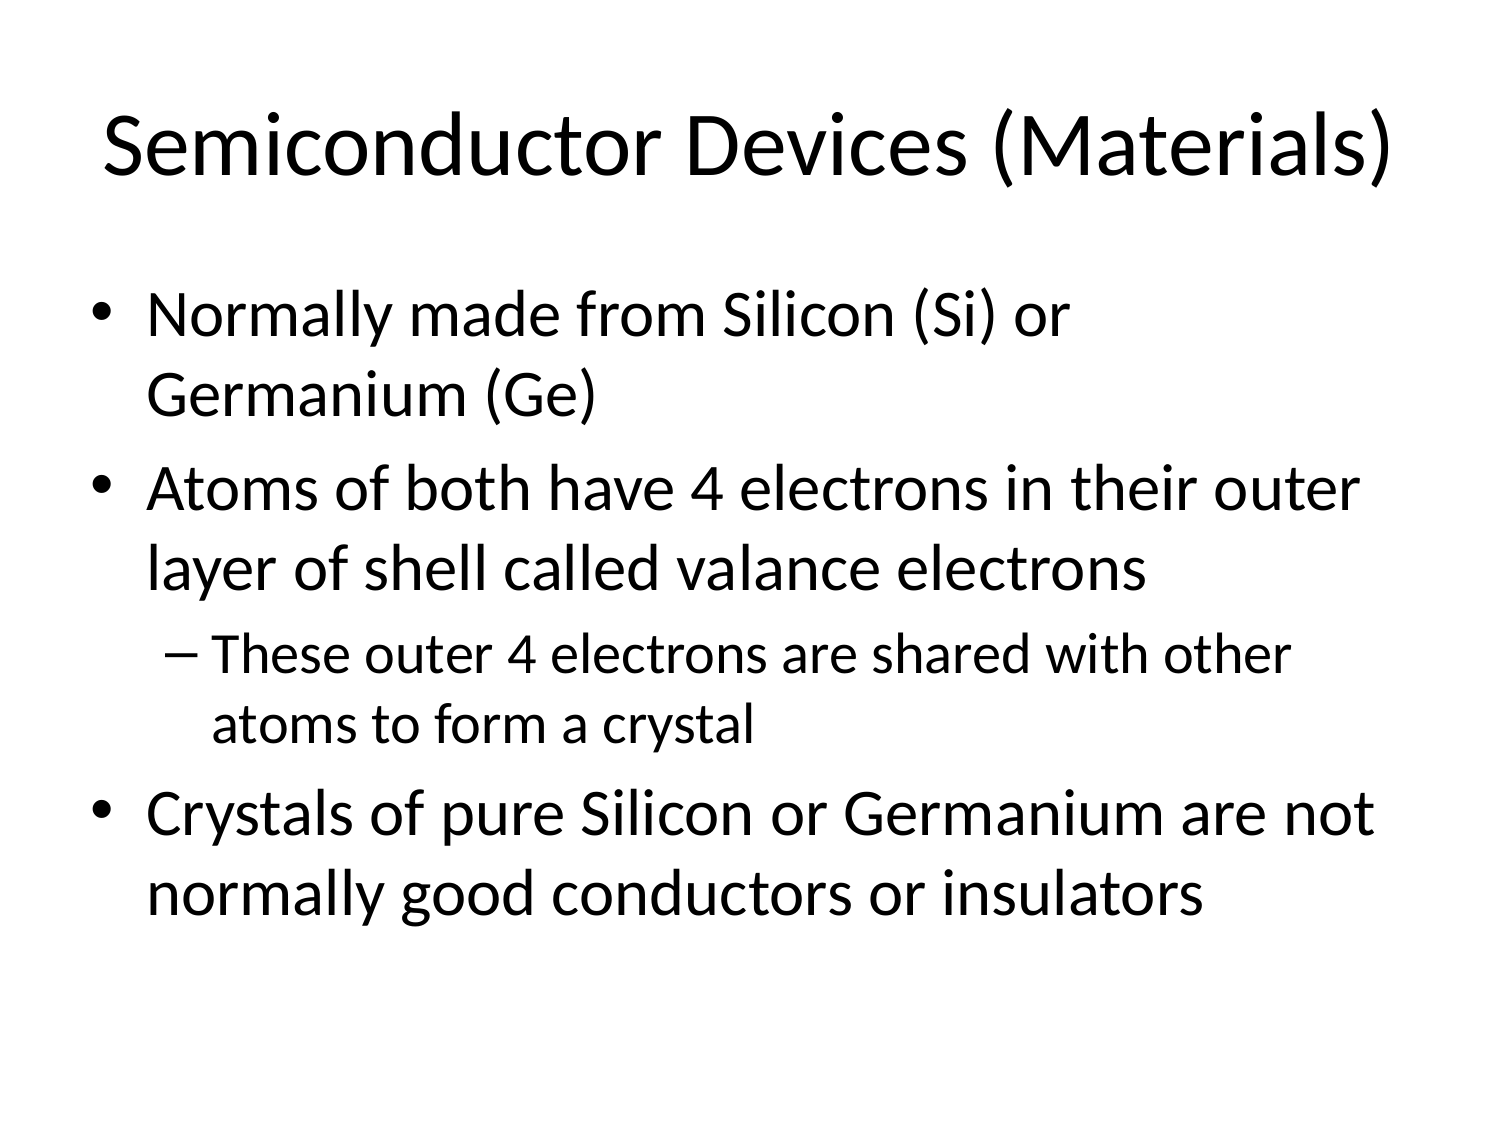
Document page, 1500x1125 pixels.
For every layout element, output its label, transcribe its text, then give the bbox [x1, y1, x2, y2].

list Normally made from Silicon (Si) or Germanium (Ge) Atoms of both have 4 electrons in their outer layer of shell called valance electrons These outer 4 electrons are shared with other atoms to form a crystal Crystals of pure Silicon or Germanium are not normally good conductors or insulators [75, 262, 1425, 1005]
title Semiconductor Devices (Materials) [75, 45, 1425, 233]
